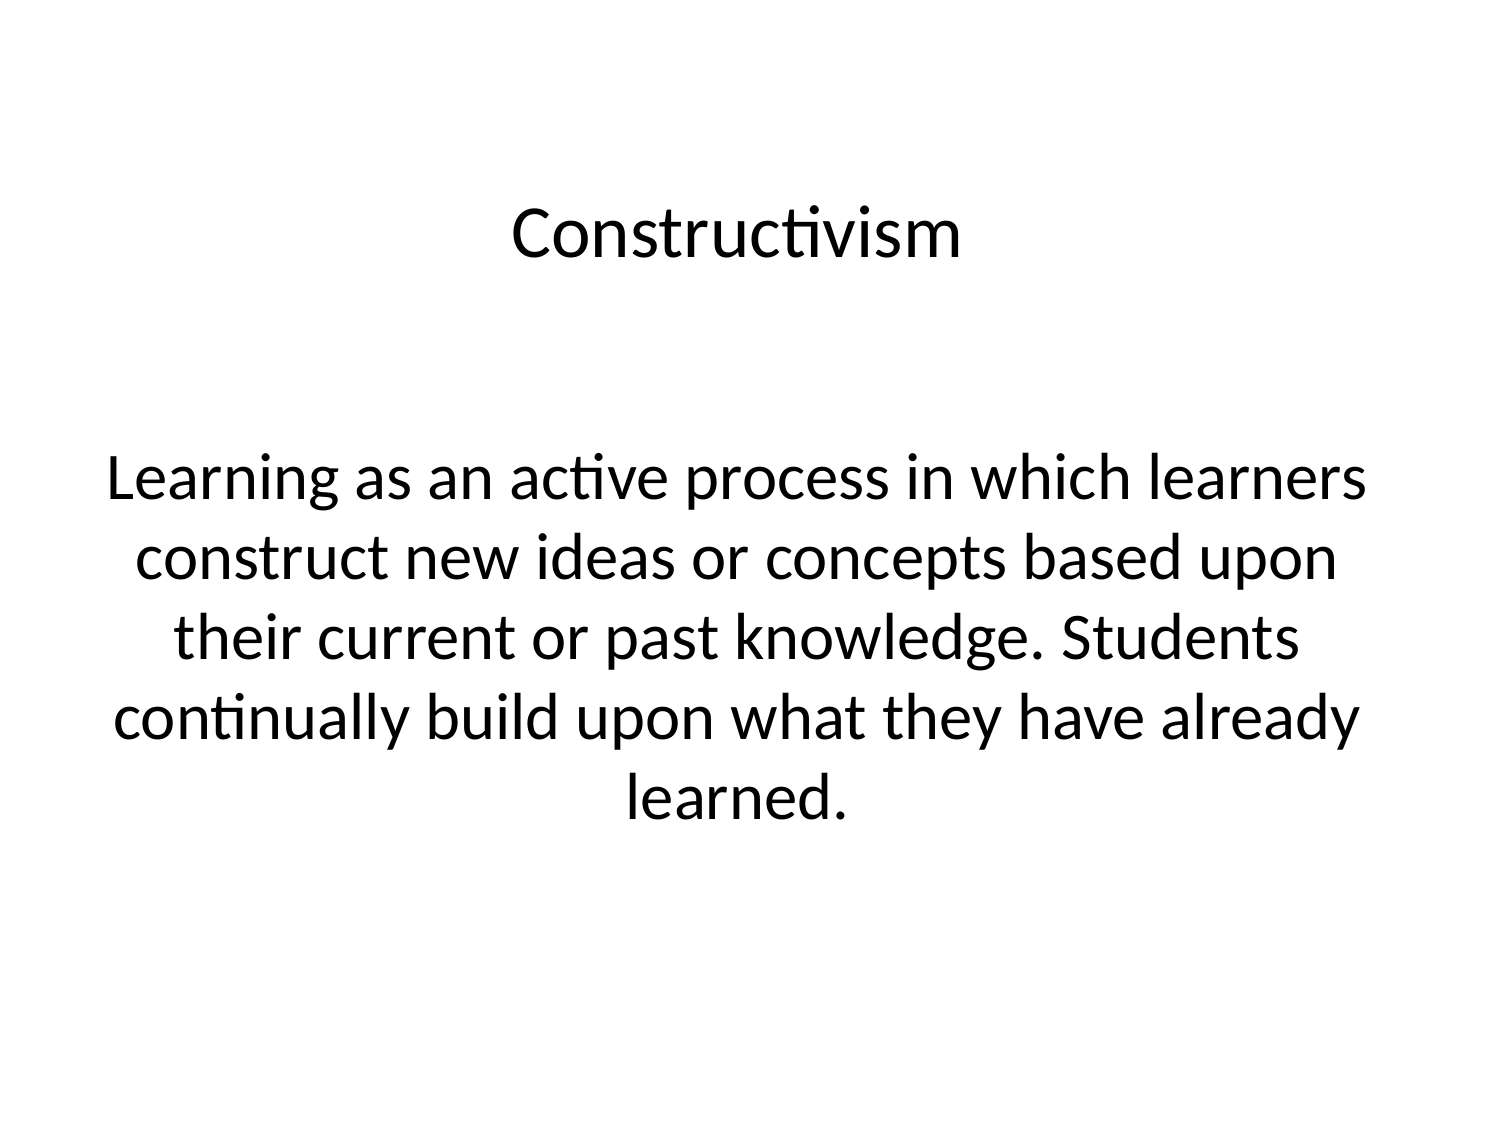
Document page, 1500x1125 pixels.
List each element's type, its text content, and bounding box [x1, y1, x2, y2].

text_box Constructivism Learning as an active process in which learners construct new ideas or concepts based upon their current or past knowledge. Students continually build upon what they have already learned. [62, 174, 1413, 841]
